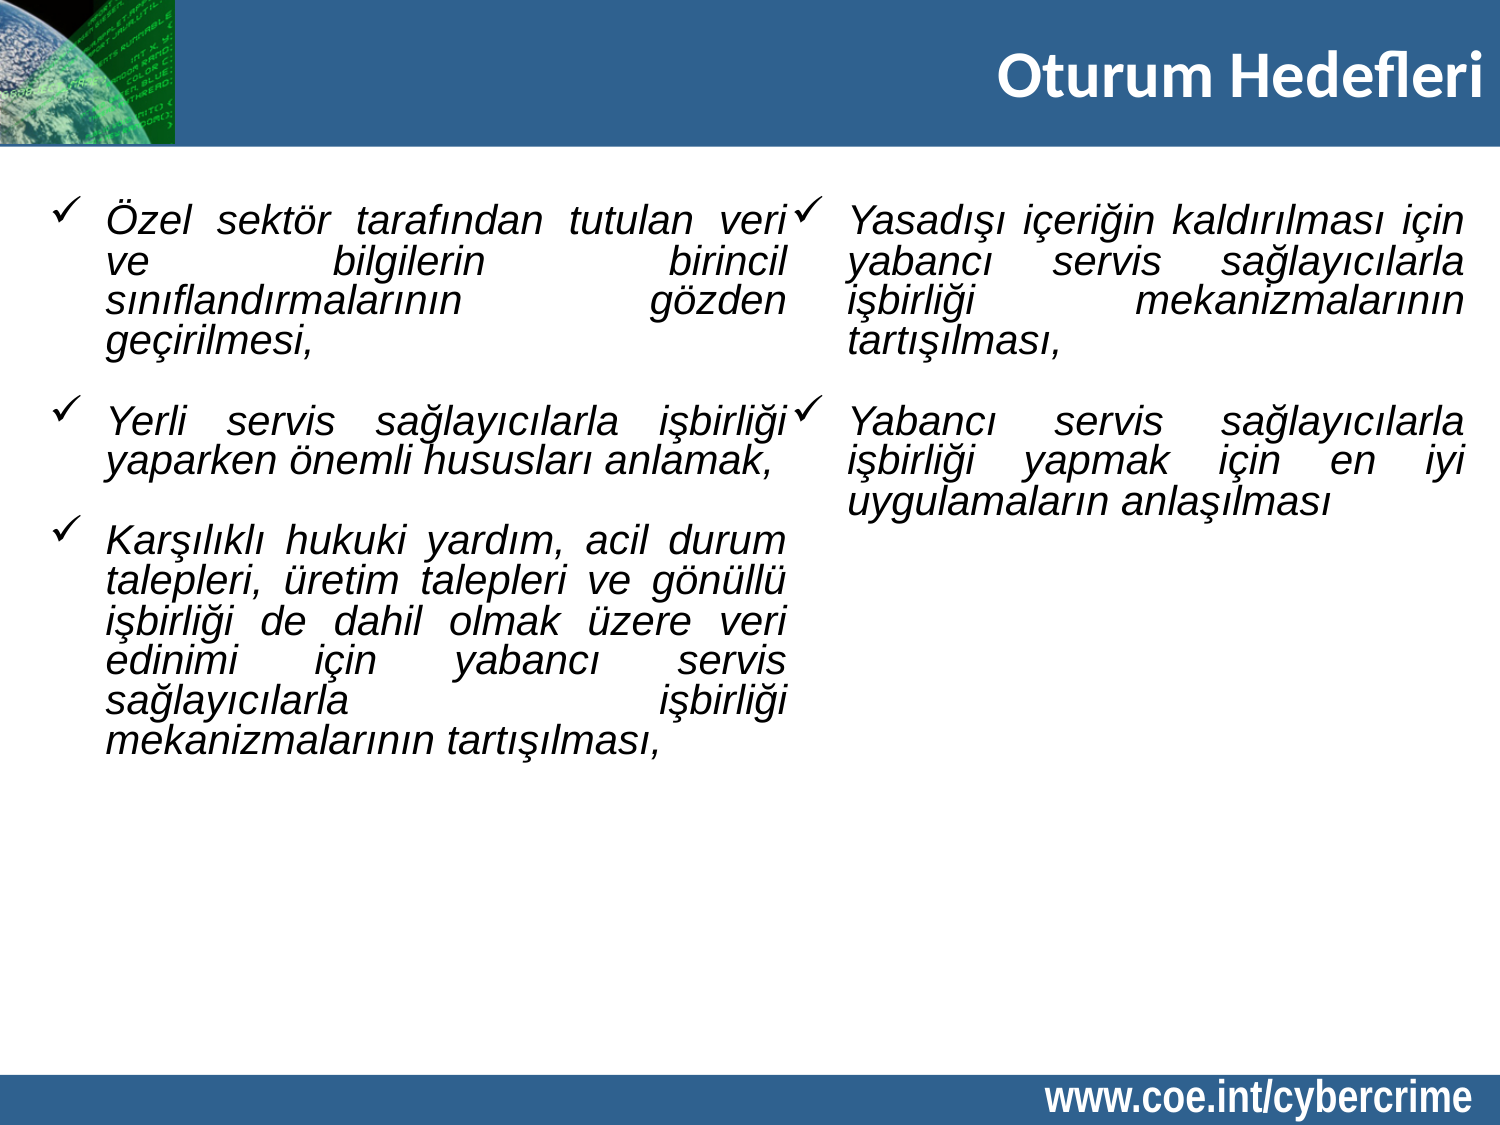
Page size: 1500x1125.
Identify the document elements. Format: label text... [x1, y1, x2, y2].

text_box www.coe.int/cybercrime [1030, 1059, 1500, 1125]
picture [0, 0, 175, 144]
text_box Oturum Hedefleri [177, 0, 1500, 149]
text_box Özel sektör tarafından tutulan veri ve bilgilerin birincil sınıflandırmalarının gözden geçirilmesi, Yerli servis sağlayıcılarla işbirliği yaparken önemli hususları anlamak, Karşılıklı hukuki yardım, acil durum talepleri, üretim talepleri ve gönüllü işbirliği de dahil olmak üzere veri edinimi için yabancı servis sağlayıcılarla işbirliği mekanizmalarının tartışılması, [34, 195, 802, 771]
text_box Yasadışı içeriğin kaldırılması için yabancı servis sağlayıcılarla işbirliği mekanizmalarının tartışılması, Yabancı servis sağlayıcılarla işbirliği yapmak için en iyi uygulamaların anlaşılması [776, 195, 1480, 531]
text_box [0, 1073, 1030, 1125]
